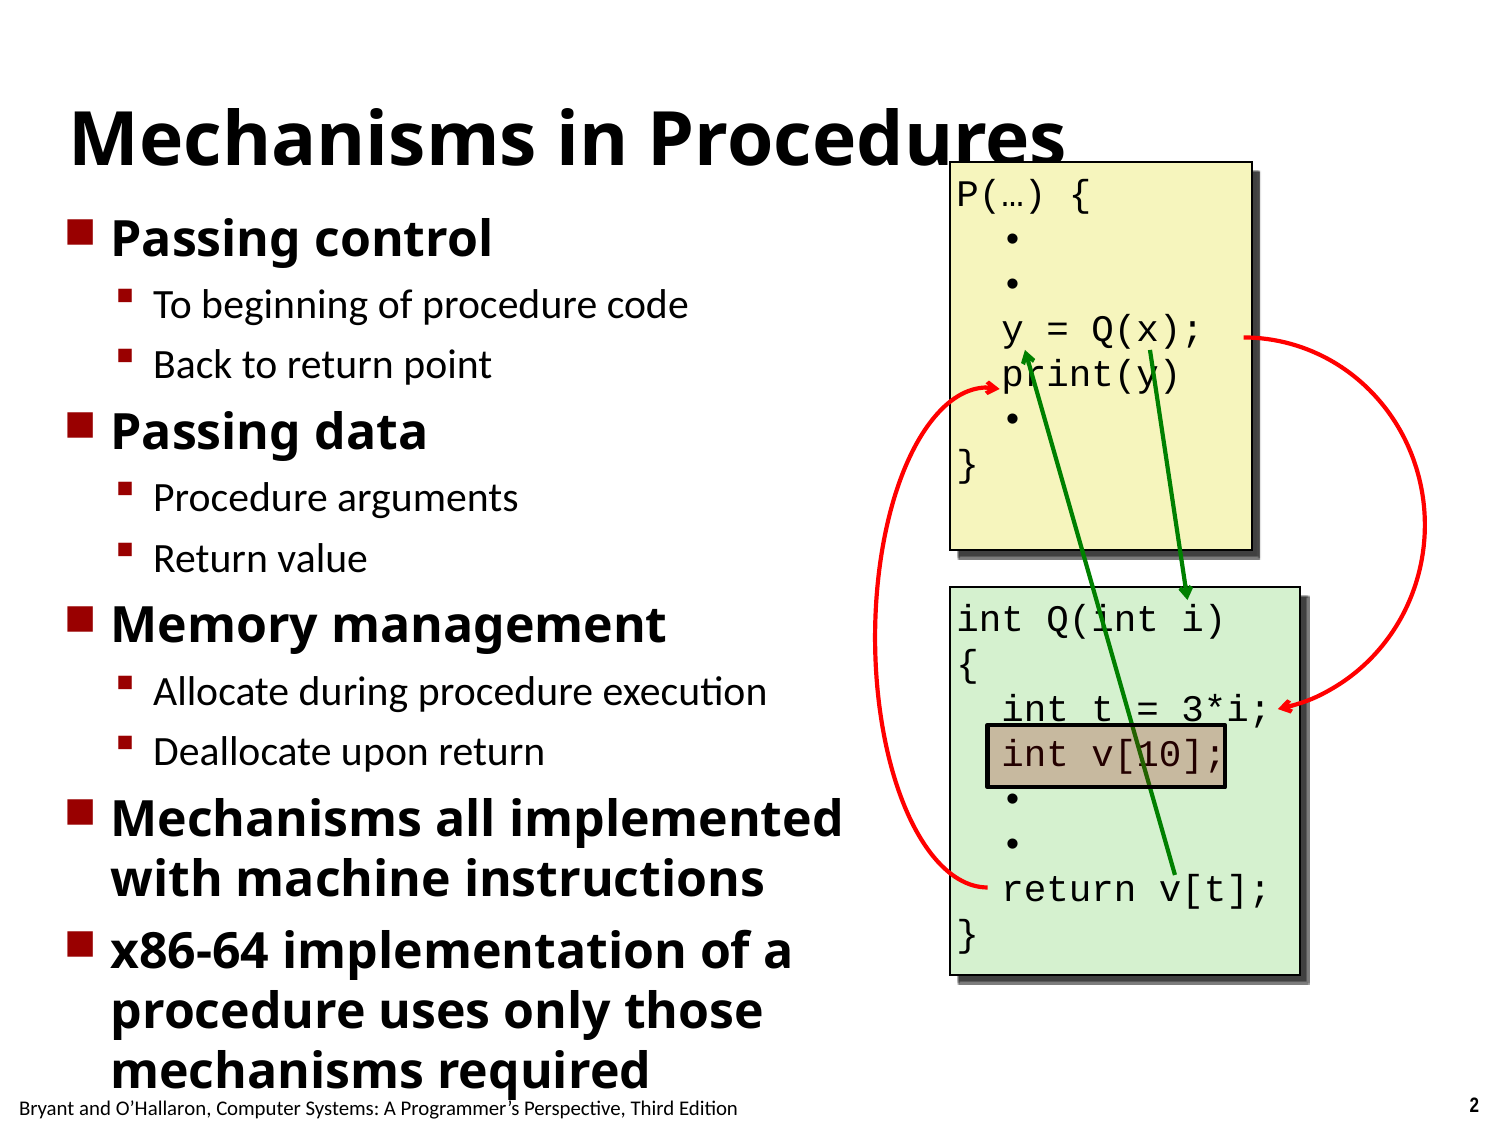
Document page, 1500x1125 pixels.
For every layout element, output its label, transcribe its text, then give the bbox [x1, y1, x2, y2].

text_box P(…) { • • y = Q(x); print(y) • } [950, 162, 1253, 335]
list Passing control To beginning of procedure code Back to return point Passing data Procedure arguments Return value Memory management Allocate during procedure execution Deallocate upon return Mechanisms all implemented with machine instructions x86-64 implementation of a procedure uses only those mechanisms required [62, 199, 926, 1092]
title Mechanisms in Procedures [62, 41, 1438, 230]
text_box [874, 337, 1426, 888]
text_box int Q(int i) { int t = 3*i; int v[10]; • • return v[t]; } [950, 896, 1300, 975]
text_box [1024, 349, 1188, 876]
